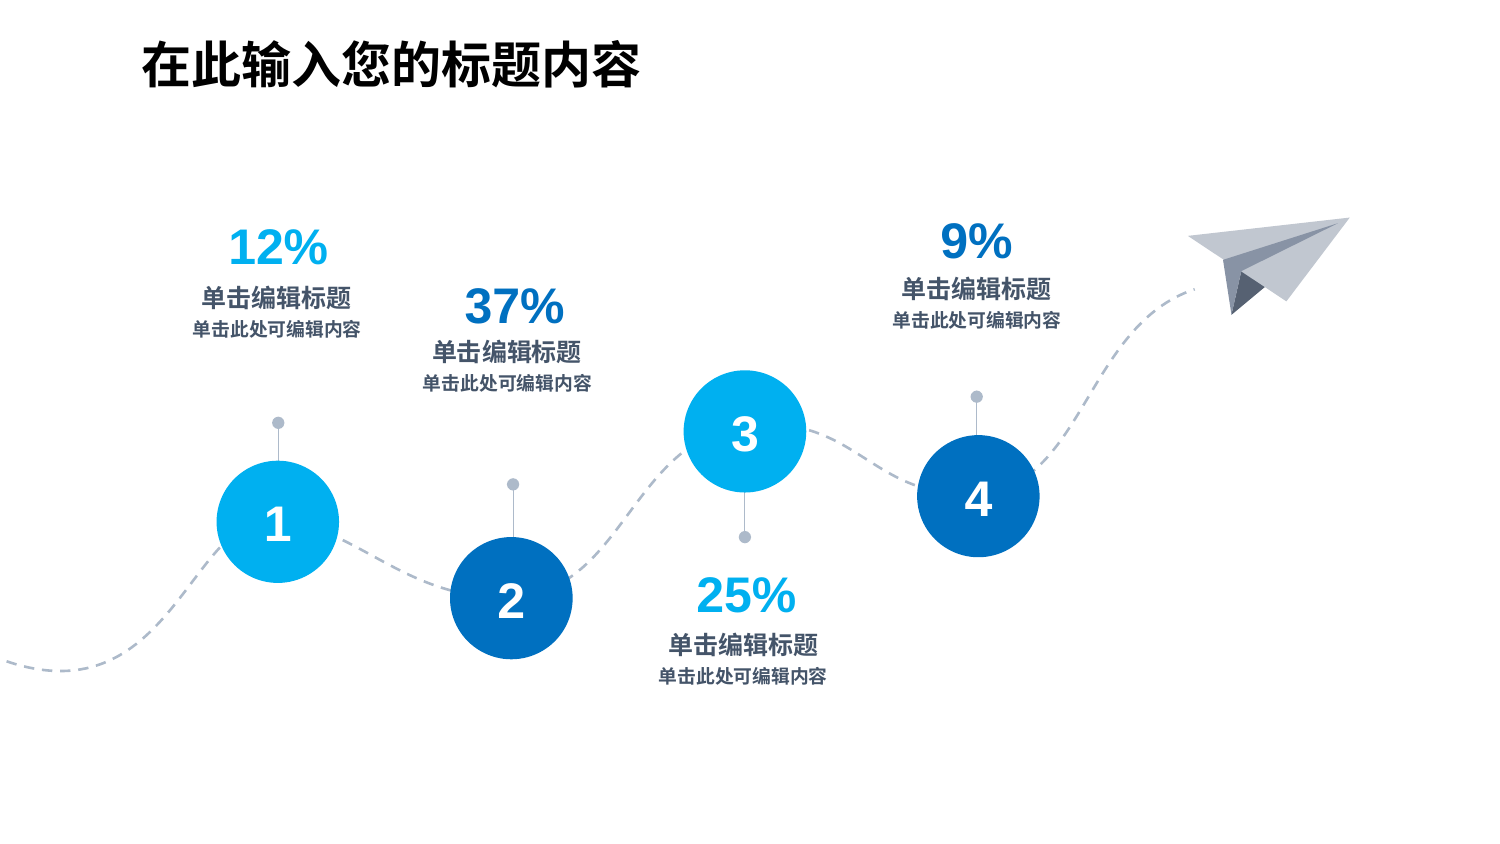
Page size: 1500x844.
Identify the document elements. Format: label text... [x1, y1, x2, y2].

text_box 4 [917, 435, 1040, 558]
text_box [802, 293, 1182, 486]
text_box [879, 207, 1074, 332]
text_box 在此输入您的标题内容 [125, 26, 740, 102]
text_box [333, 497, 508, 591]
text_box 2 [450, 537, 573, 660]
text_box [649, 561, 844, 688]
text_box [0, 546, 249, 672]
text_box 1 [216, 460, 340, 583]
text_box 3 [683, 370, 807, 493]
text_box [518, 444, 686, 578]
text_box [417, 272, 612, 395]
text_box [181, 213, 376, 341]
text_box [1187, 217, 1350, 316]
